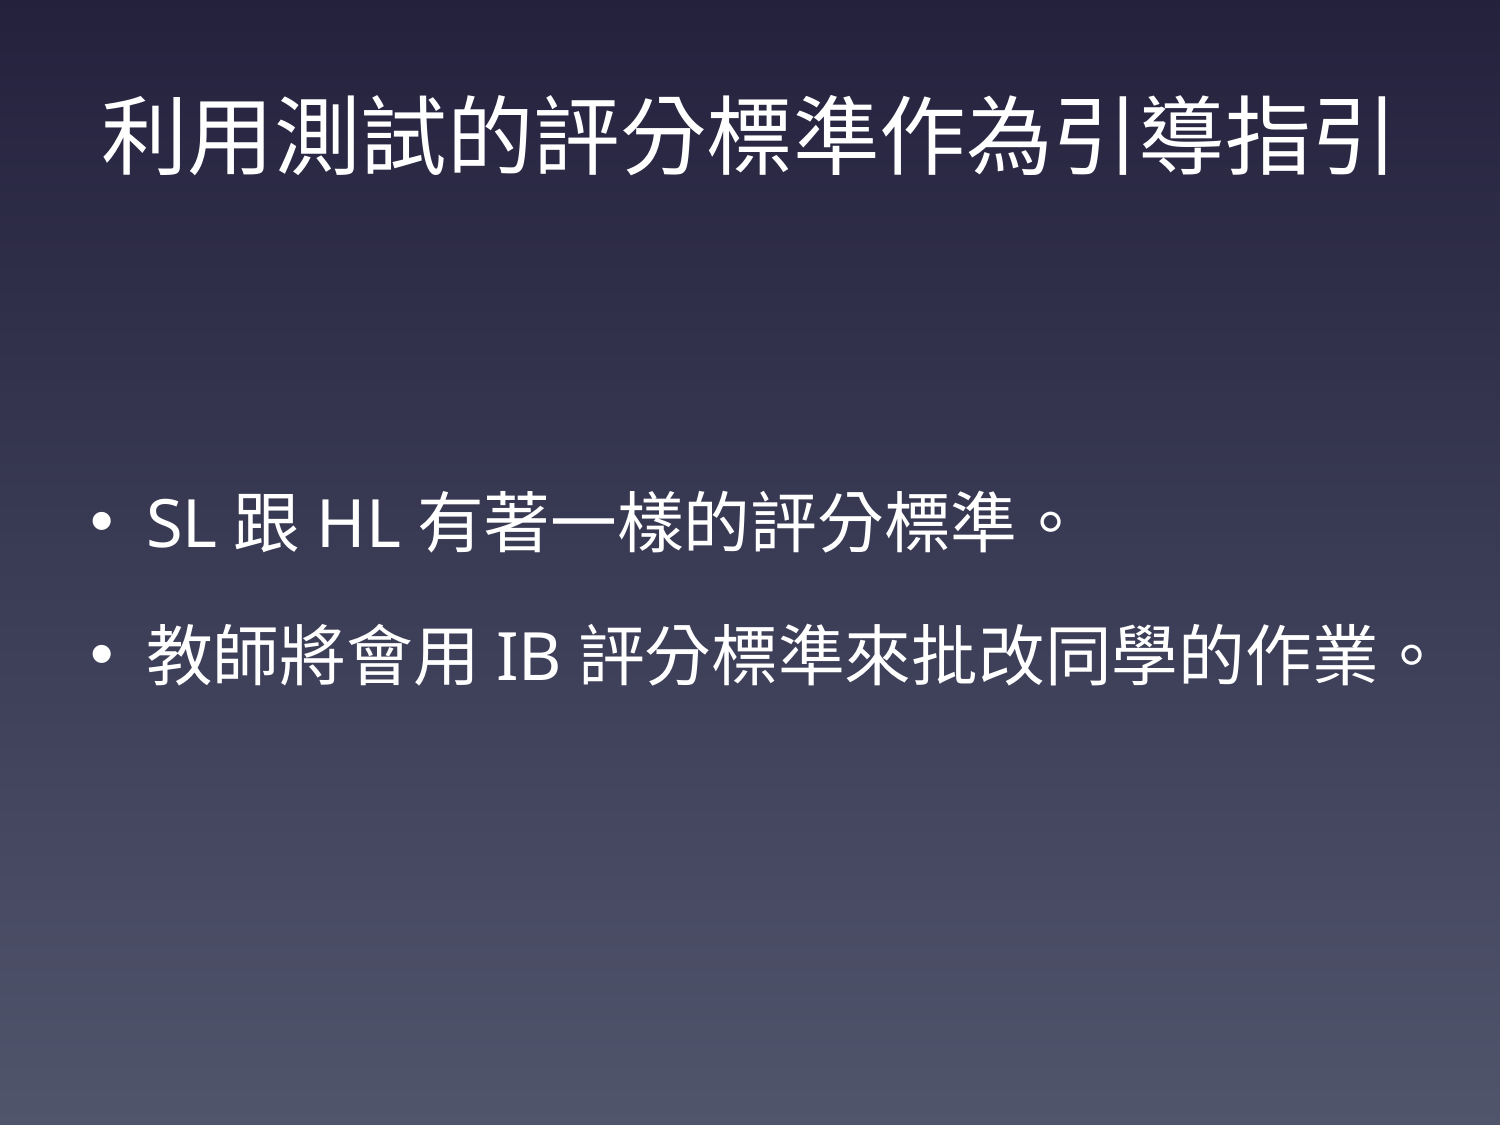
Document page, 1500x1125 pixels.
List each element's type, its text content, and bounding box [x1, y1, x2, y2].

list SL跟HL有著一樣的評分標準。 教師將會用IB評分標準來批改同學的作業。 [75, 262, 1425, 1005]
title 利用測試的評分標準作為引導指引 [75, 75, 1425, 262]
